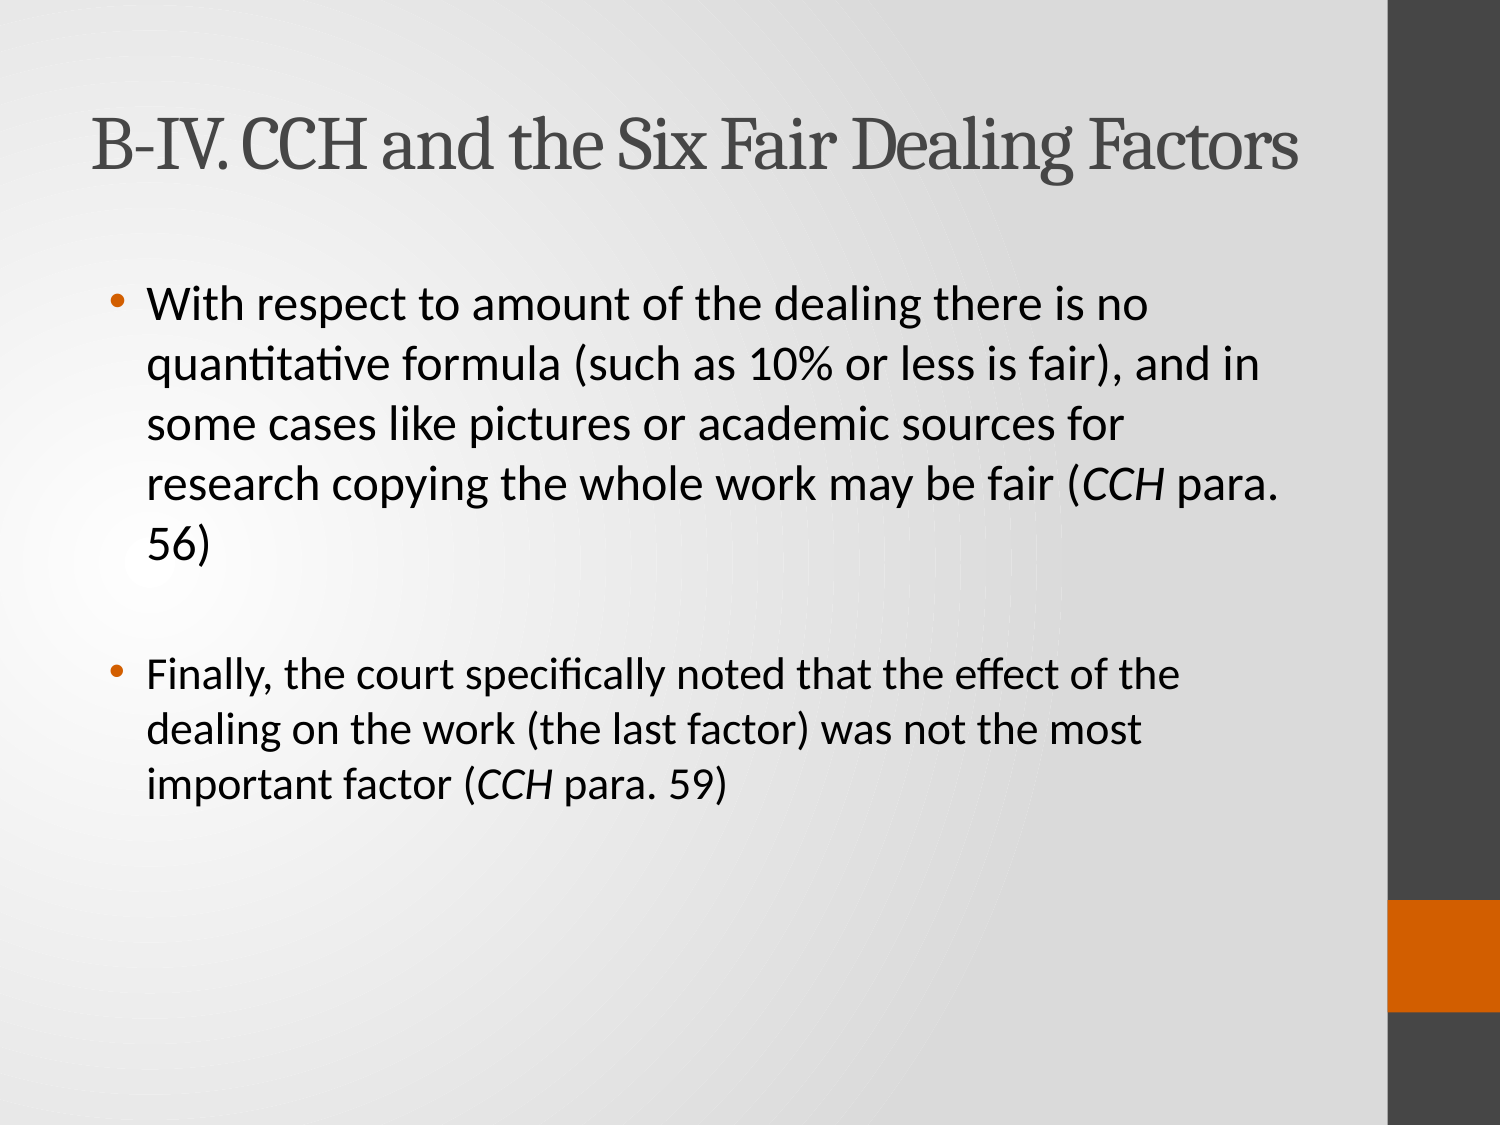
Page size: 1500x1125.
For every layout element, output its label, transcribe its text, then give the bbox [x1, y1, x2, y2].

title B-IV. CCH and the Six Fair Dealing Factors [75, 45, 1325, 233]
list With respect to amount of the dealing there is no quantitative formula (such as 10% or less is fair), and in some cases like pictures or academic sources for research copying the whole work may be fair (CCH para. 56) Finally, the court specifically noted that the effect of the dealing on the work (the last factor) was not the most important factor (CCH para. 59) [75, 262, 1325, 1050]
